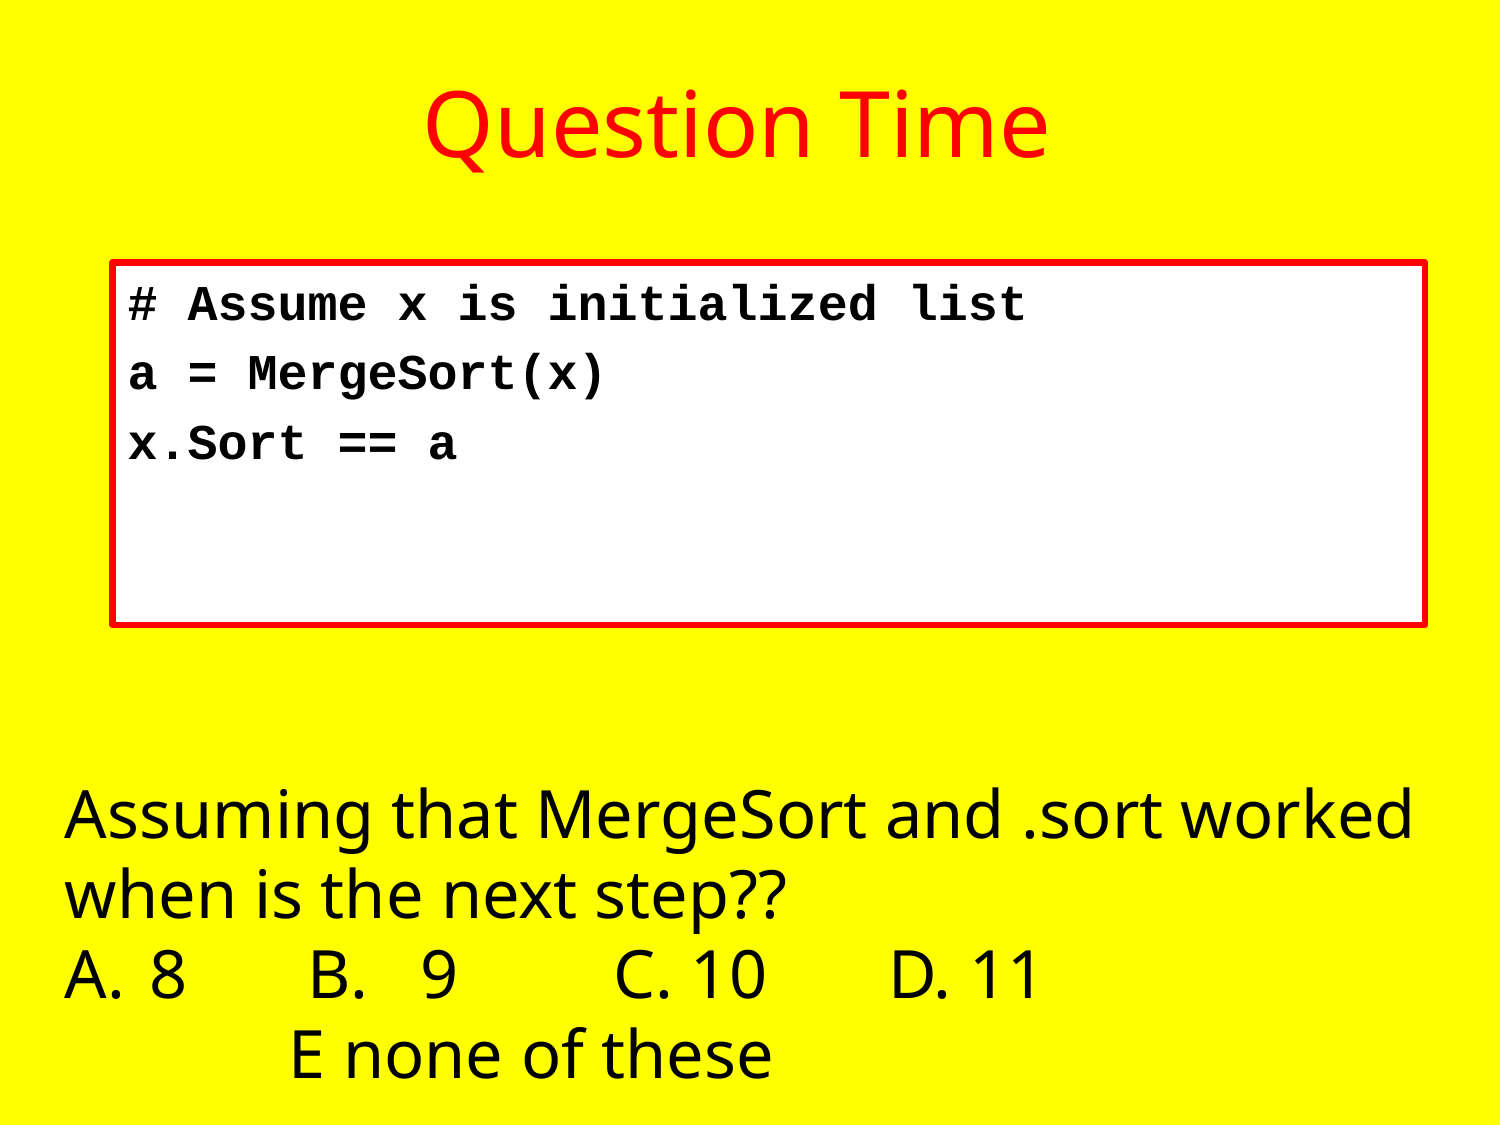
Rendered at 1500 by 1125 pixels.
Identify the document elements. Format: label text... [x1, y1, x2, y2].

title Question Time [99, 0, 1375, 242]
text_box Assuming that MergeSort and .sort worked when is the next step?? 8 B. 9 C. 10 D. 11 E none of these [49, 765, 1500, 1125]
subtitle # Assume x is initialized list a = MergeSort(x) x.Sort == a [112, 262, 1425, 625]
